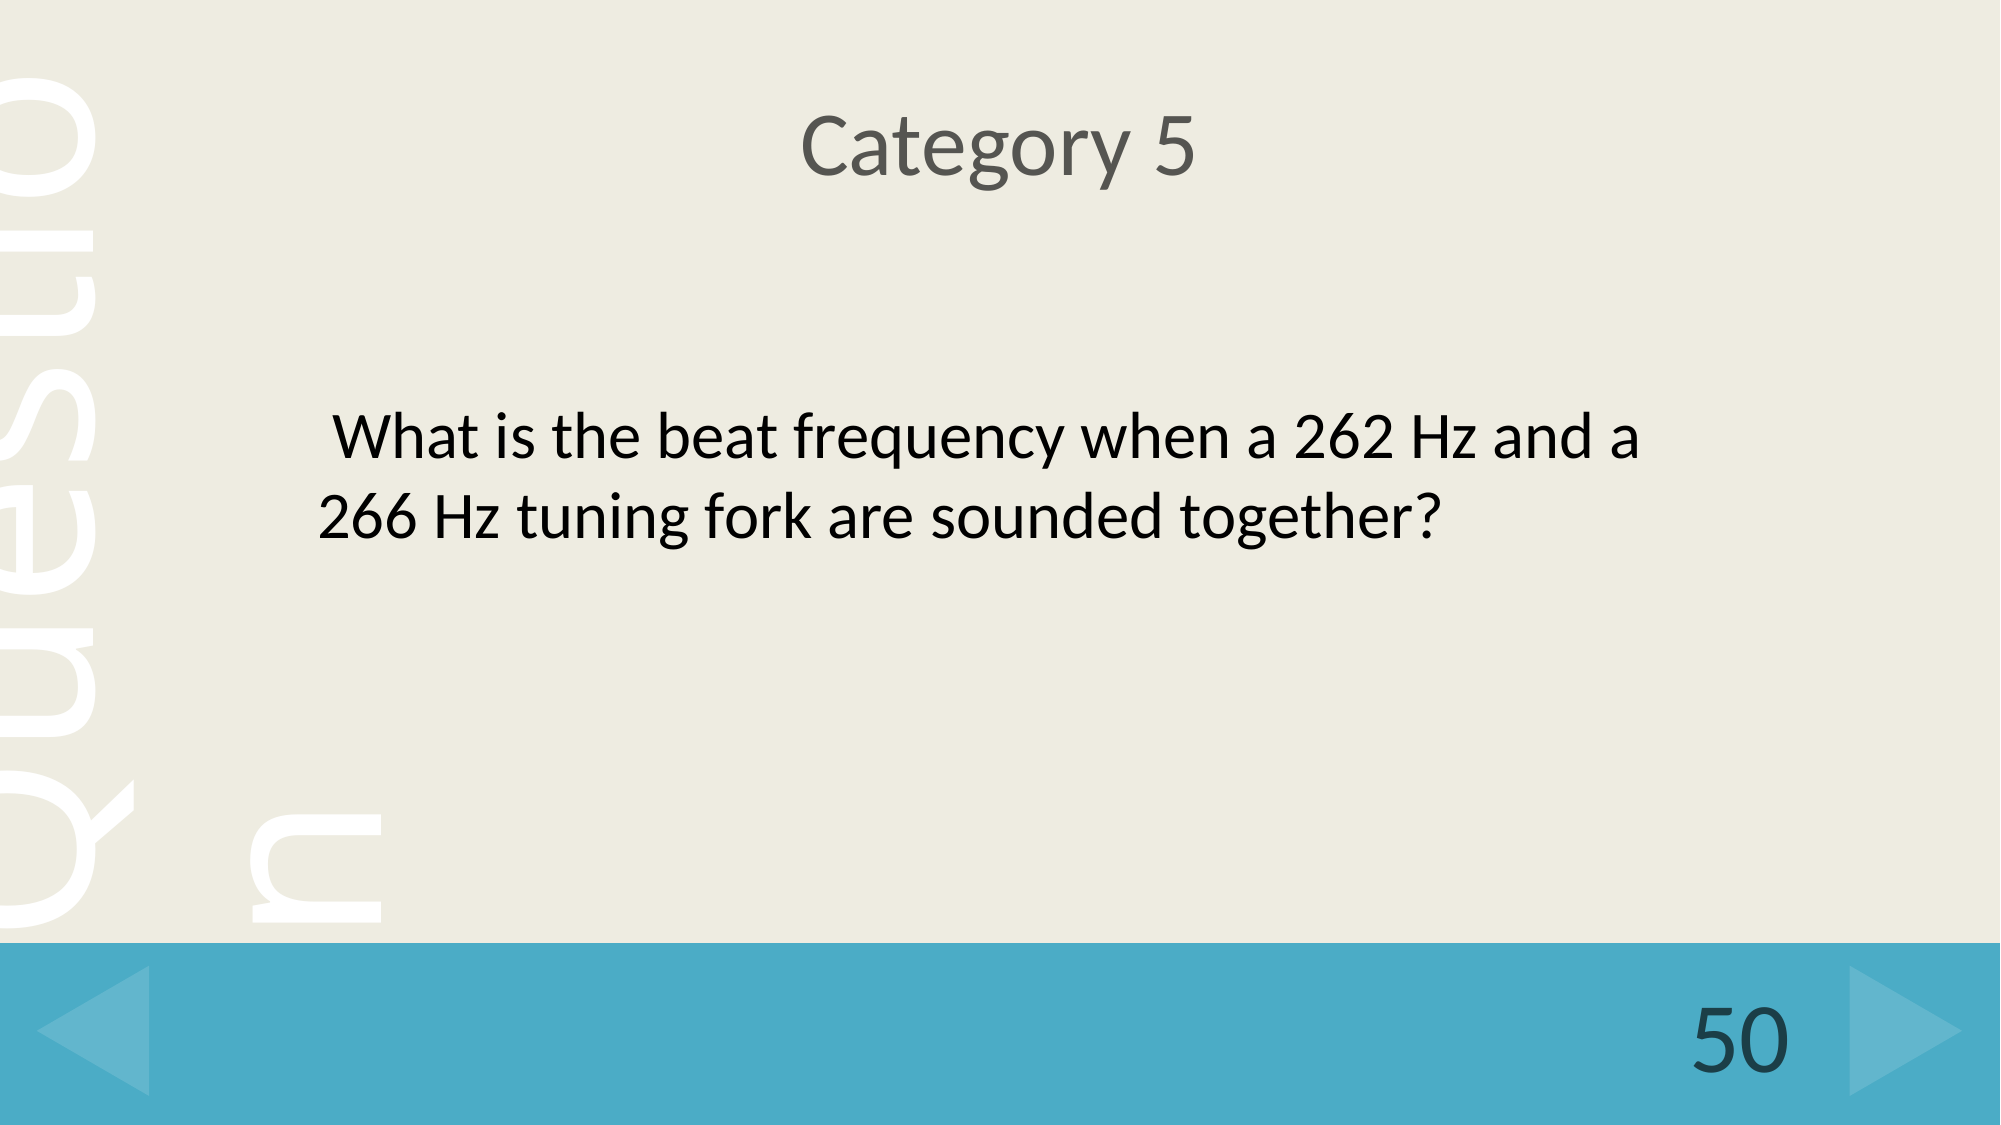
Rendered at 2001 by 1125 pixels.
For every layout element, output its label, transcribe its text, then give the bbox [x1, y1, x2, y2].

list What is the beat frequency when a 262 Hz and a 266 Hz tuning fork are sounded together? [302, 307, 1760, 636]
list 50 [1494, 967, 1806, 1097]
title Category 5 [99, 45, 1900, 233]
